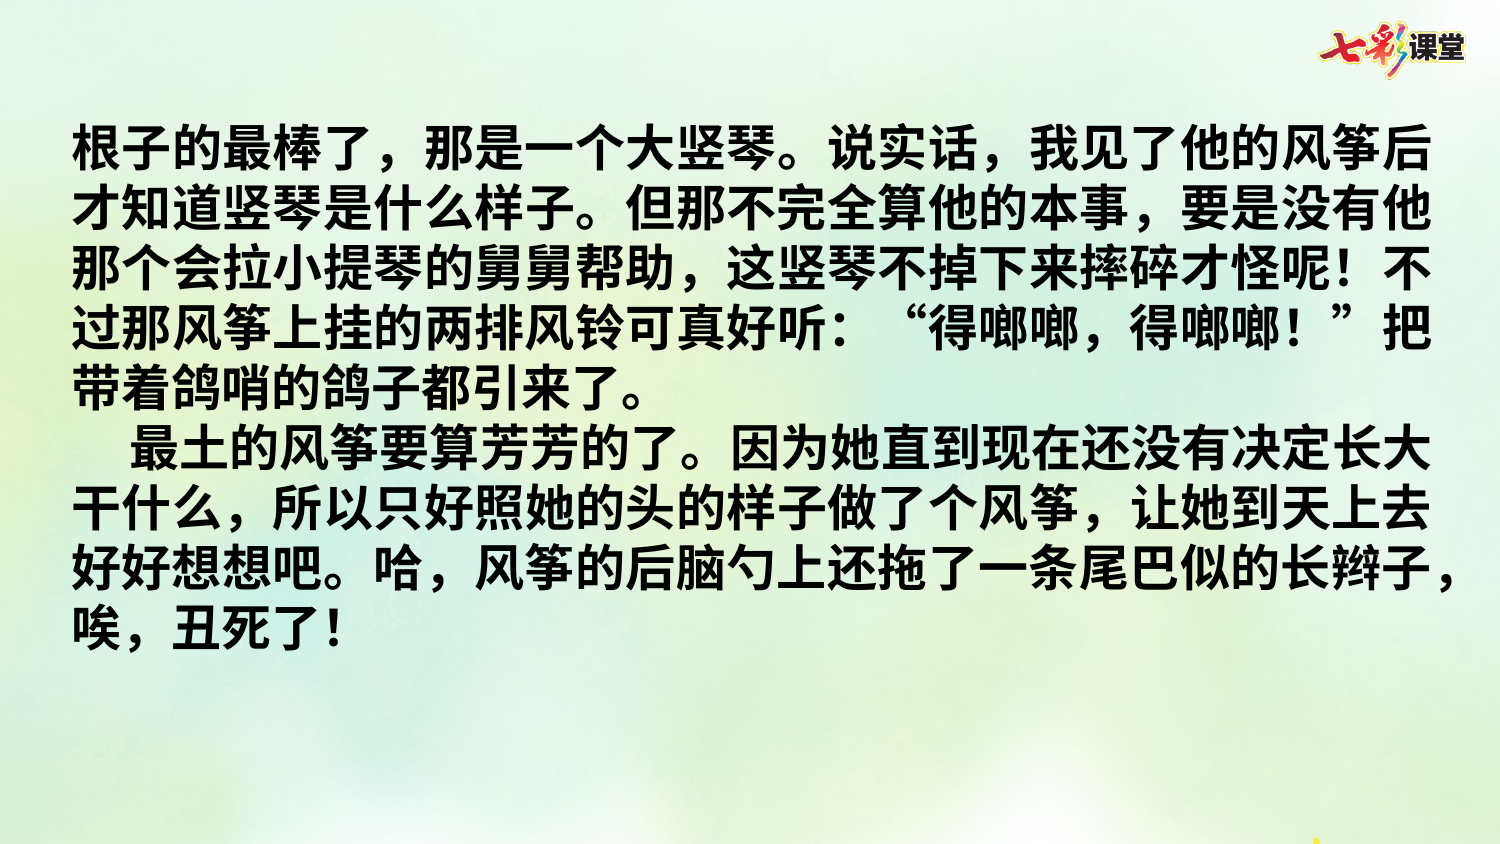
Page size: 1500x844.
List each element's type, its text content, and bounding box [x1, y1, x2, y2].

text_box 根子的最棒了，那是一个大竖琴。说实话，我见了他的风筝后才知道竖琴是什么样子。但那不完全算他的本事，要是没有他那个会拉小提琴的舅舅帮助，这竖琴不掉下来摔碎才怪呢！不过那风筝上挂的两排风铃可真好听：“得啷啷，得啷啷！”把带着鸽哨的鸽子都引来了。 最土的风筝要算芳芳的了。因为她直到现在还没有决定长大干什么，所以只好照她的头的样子做了个风筝，让她到天上去好好想想吧。哈，风筝的后脑勺上还拖了一条尾巴似的长辫子，唉，丑死了！ [56, 109, 1447, 665]
picture [0, 0, 1500, 844]
